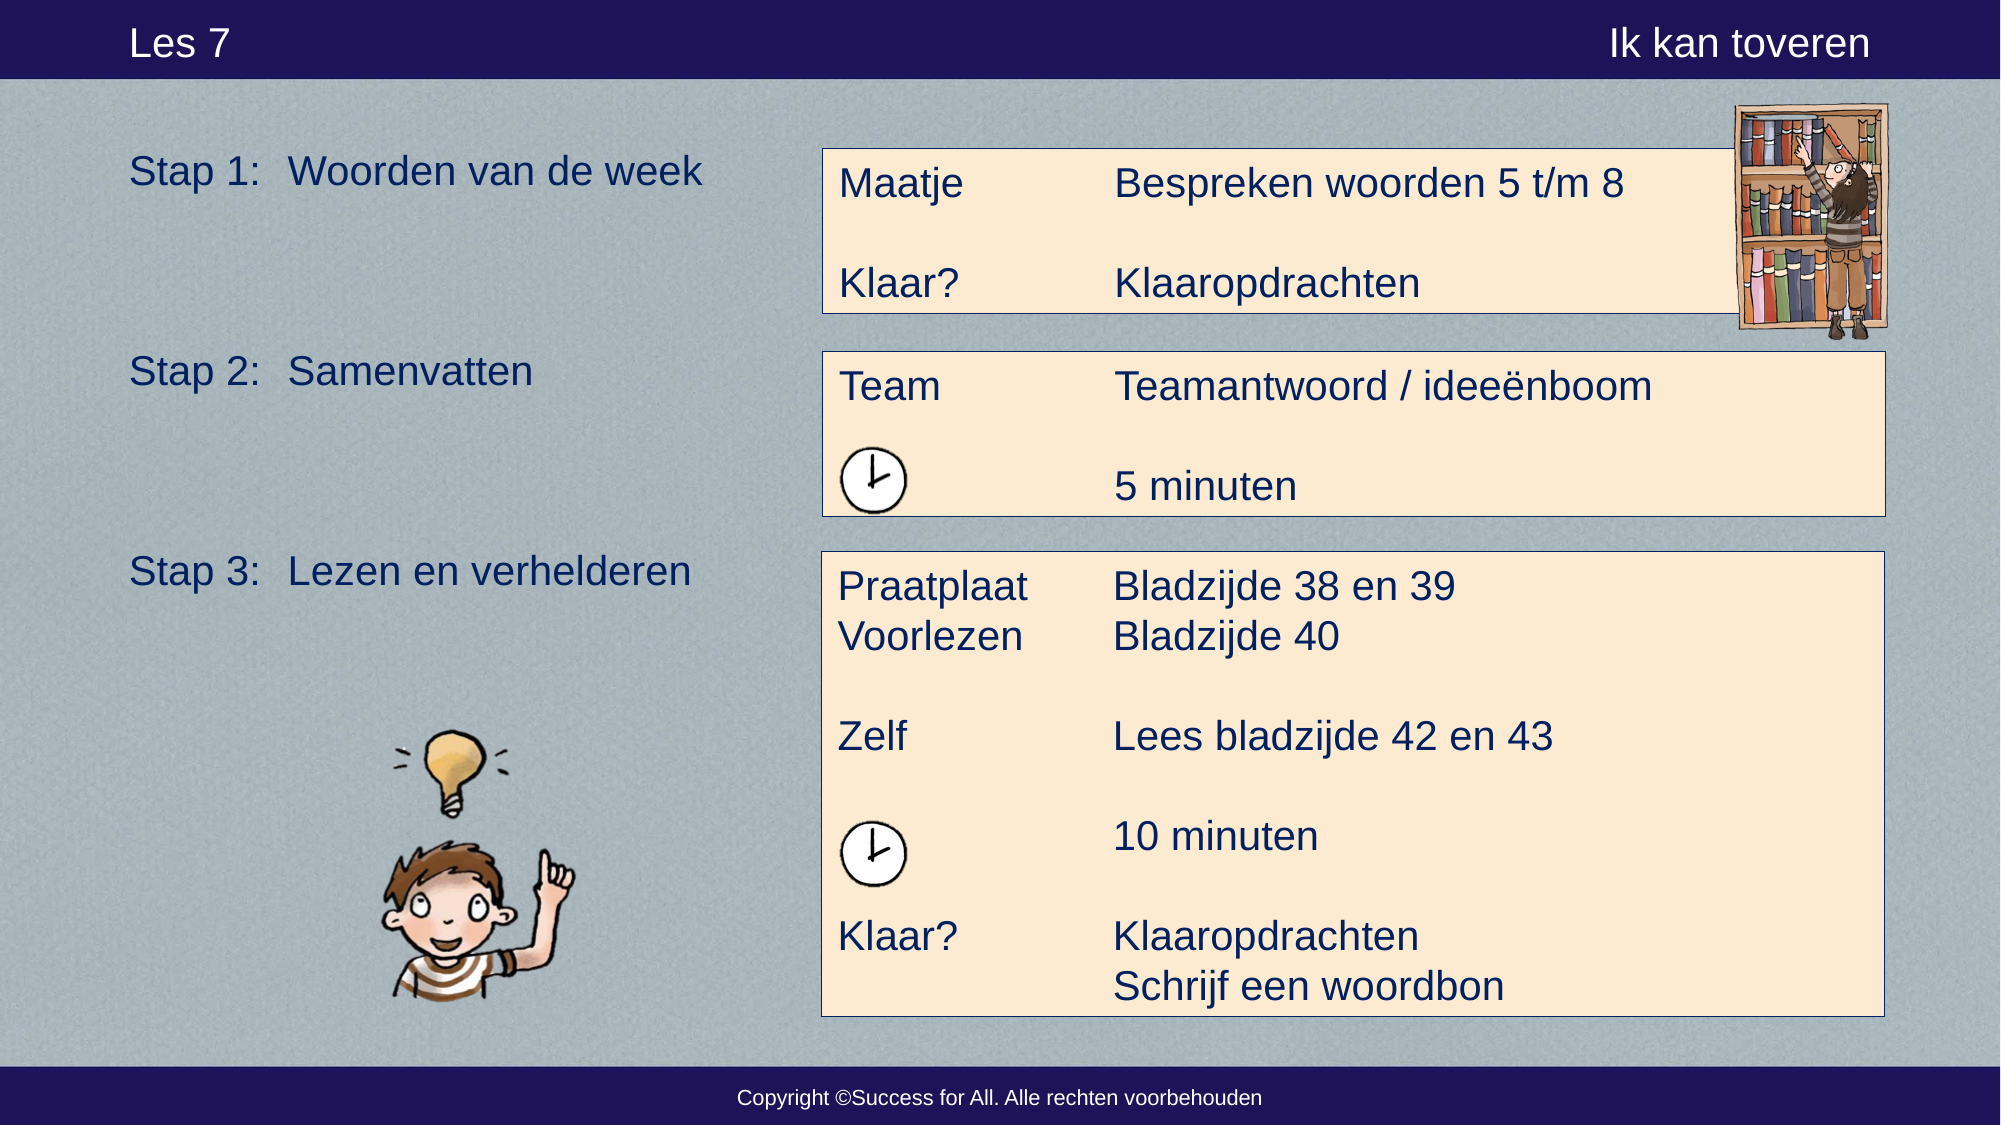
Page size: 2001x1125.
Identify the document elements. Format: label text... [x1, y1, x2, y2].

text_box Ik kan toveren [999, 8, 1886, 73]
picture [0, 0, 2001, 1125]
text_box Les 7 [114, 8, 354, 73]
text_box Copyright ©Success for All. Alle rechten voorbehouden [0, 1076, 2000, 1125]
text_box Team Teamantwoord / ideeënboom 5 minuten [822, 351, 1886, 517]
text_box Praatplaat Bladzijde 38 en 39 Voorlezen Bladzijde 40 Zelf Lees bladzijde 42 en 43 10 minuten Klaar? Klaaropdrachten Schrijf een woordbon [821, 551, 1885, 1017]
text_box Stap 1: Woorden van de week Stap 2: Samenvatten Stap 3: Lezen en verhelderen [114, 136, 907, 652]
text_box Maatje Bespreken woorden 5 t/m 8 Klaar? Klaaropdrachten [822, 148, 1718, 314]
